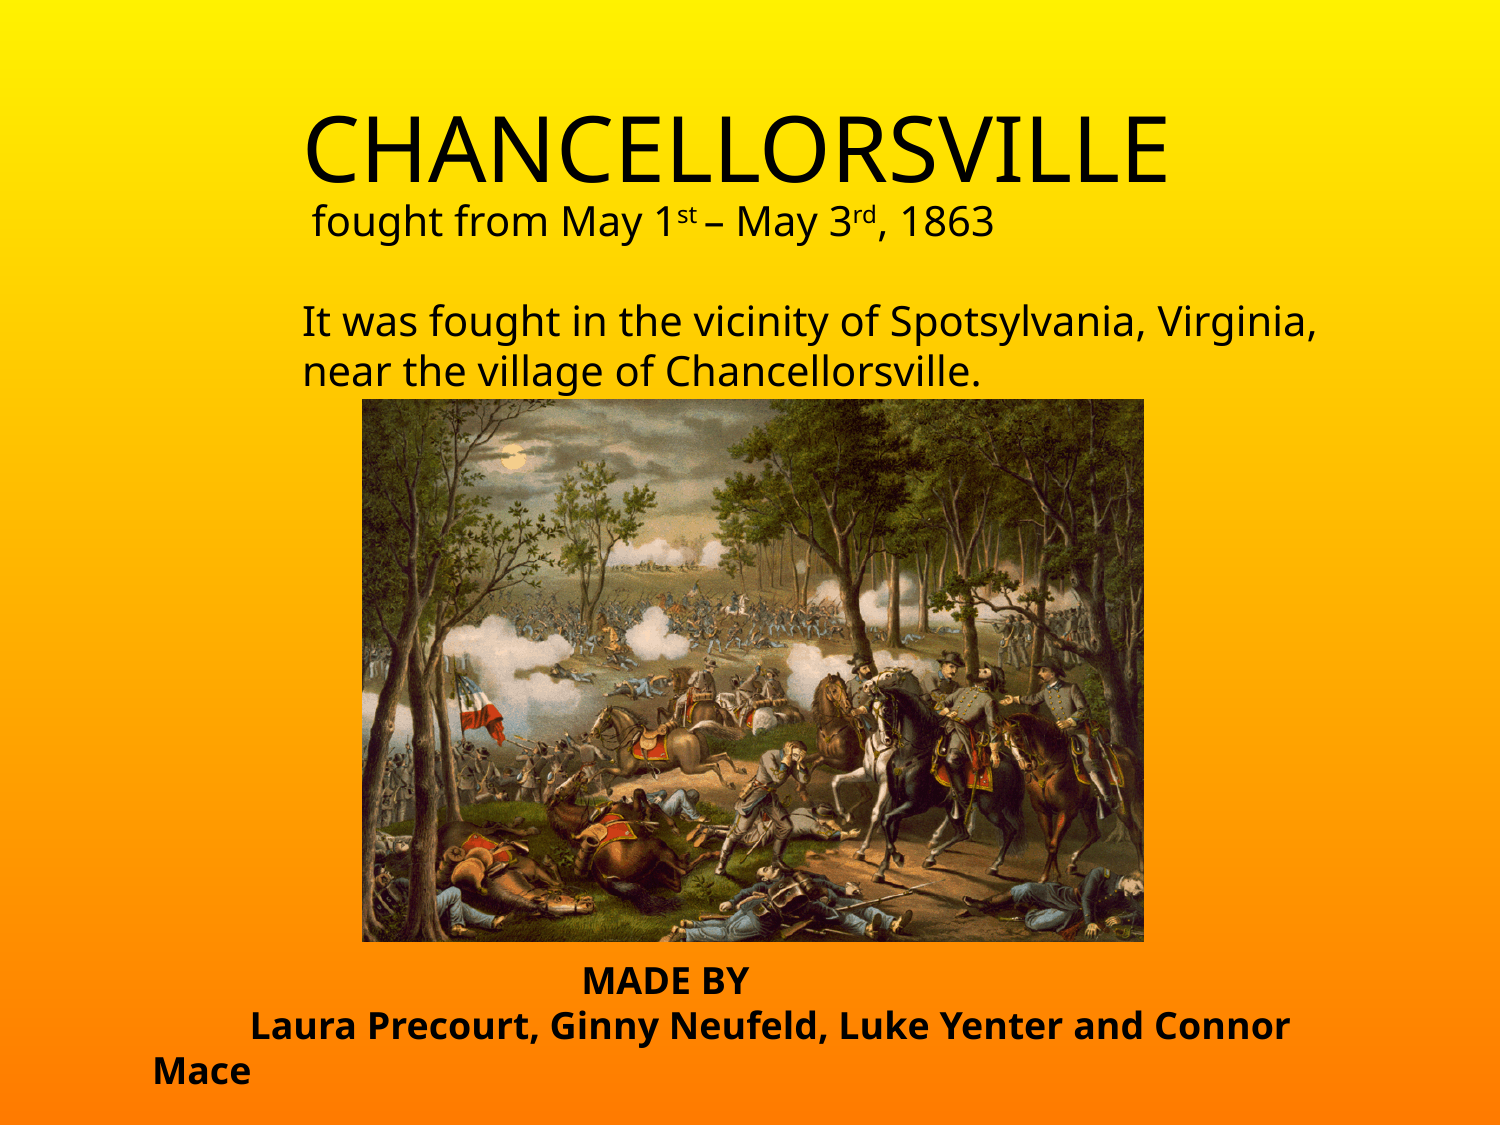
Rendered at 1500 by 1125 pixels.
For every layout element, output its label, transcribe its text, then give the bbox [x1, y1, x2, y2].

picture [362, 399, 1144, 942]
text_box MADE BY Laura Precourt, Ginny Neufeld, Luke Yenter and Connor Mace [137, 949, 1413, 1100]
text_box fought from May 1st – May 3rd, 1863 It was fought in the vicinity of Spotsylvania, Virginia, near the village of Chancellorsville. [287, 187, 1350, 403]
title CHANCELLORSVILLE [99, 24, 1375, 267]
